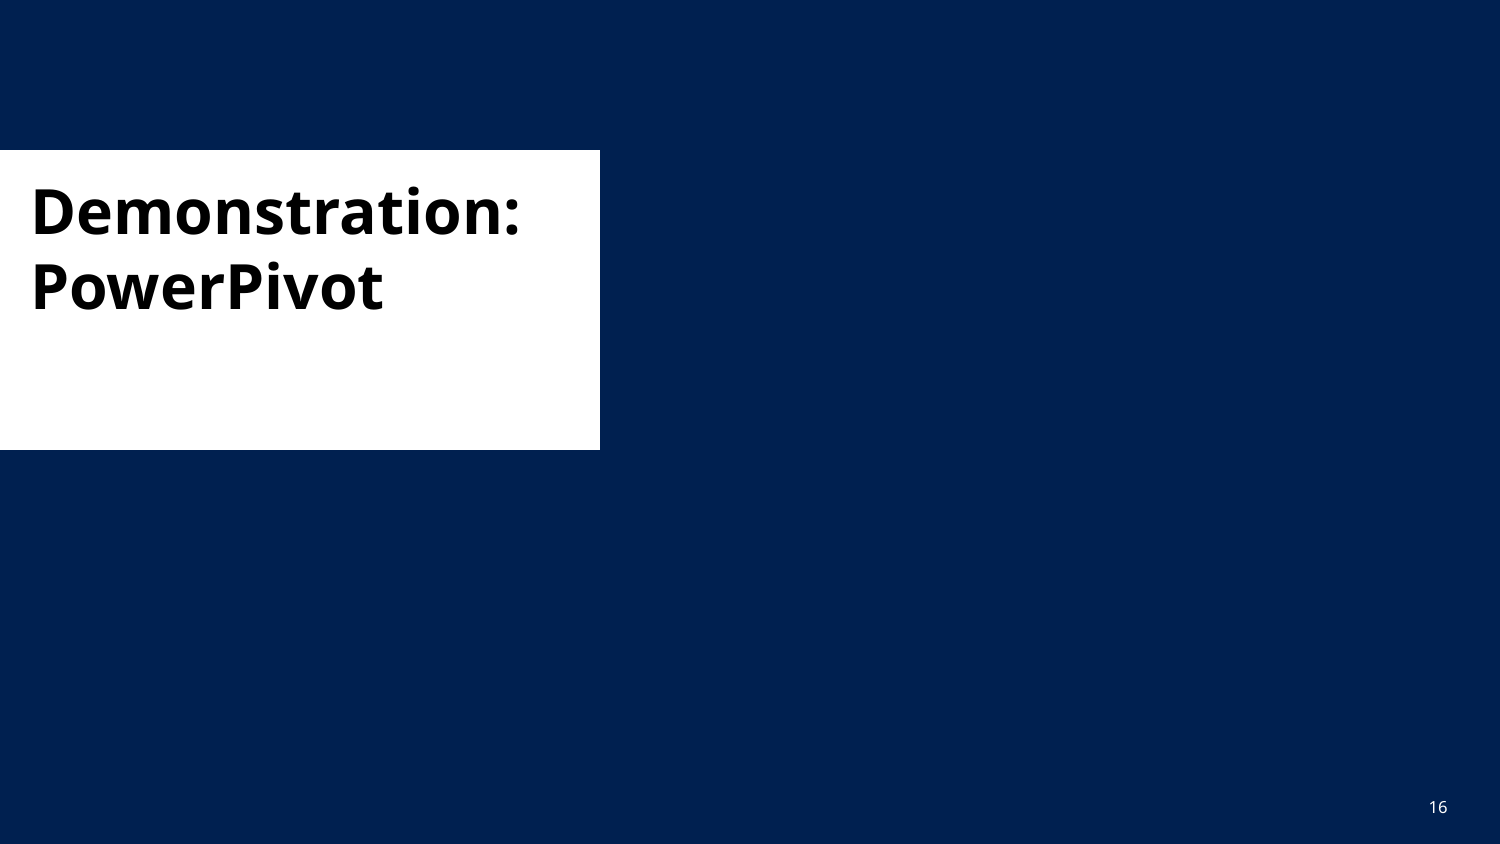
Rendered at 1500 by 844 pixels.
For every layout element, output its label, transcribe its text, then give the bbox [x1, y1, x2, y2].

slide_number 16 [1112, 782, 1463, 827]
title Demonstration: PowerPivot [0, 150, 600, 450]
